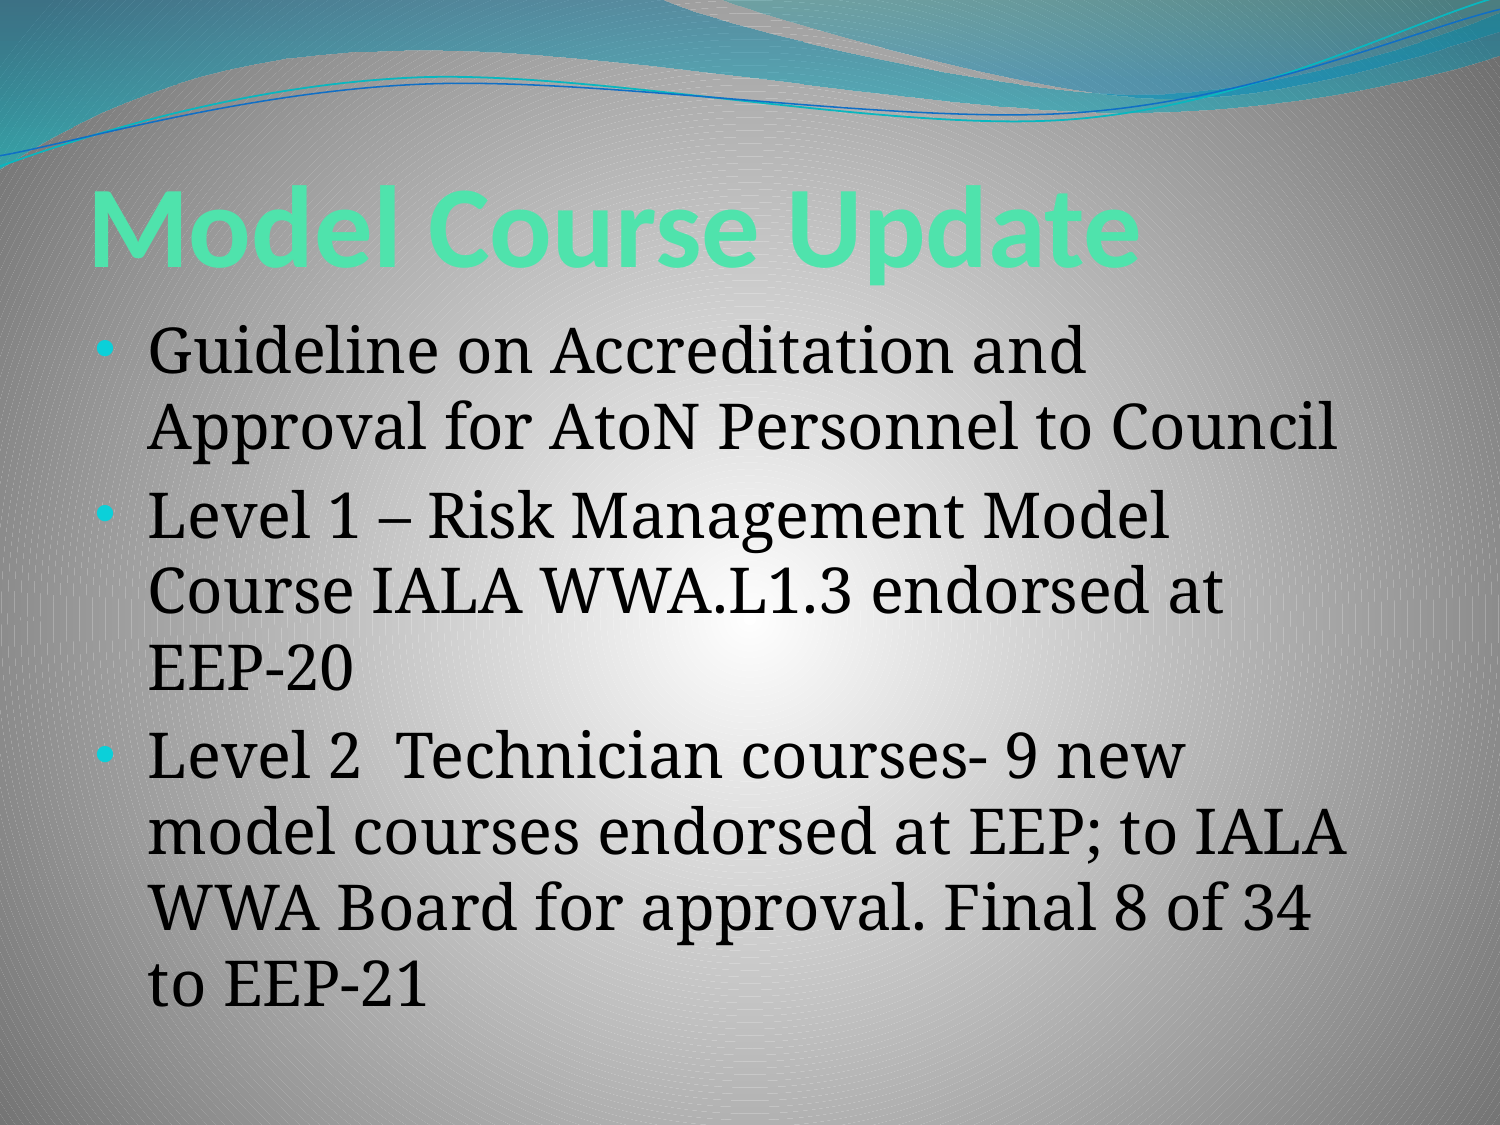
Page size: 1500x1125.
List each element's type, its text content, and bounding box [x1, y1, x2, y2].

list Guideline on Accreditation and Approval for AtoN Personnel to Council Level 1 – Risk Management Model Course IALA WWA.L1.3 endorsed at EEP-20 Level 2 Technician courses- 9 new model courses endorsed at EEP; to IALA WWA Board for approval. Final 8 of 34 to EEP-21 [86, 302, 1362, 1071]
title Model Course Update [86, 149, 1362, 291]
